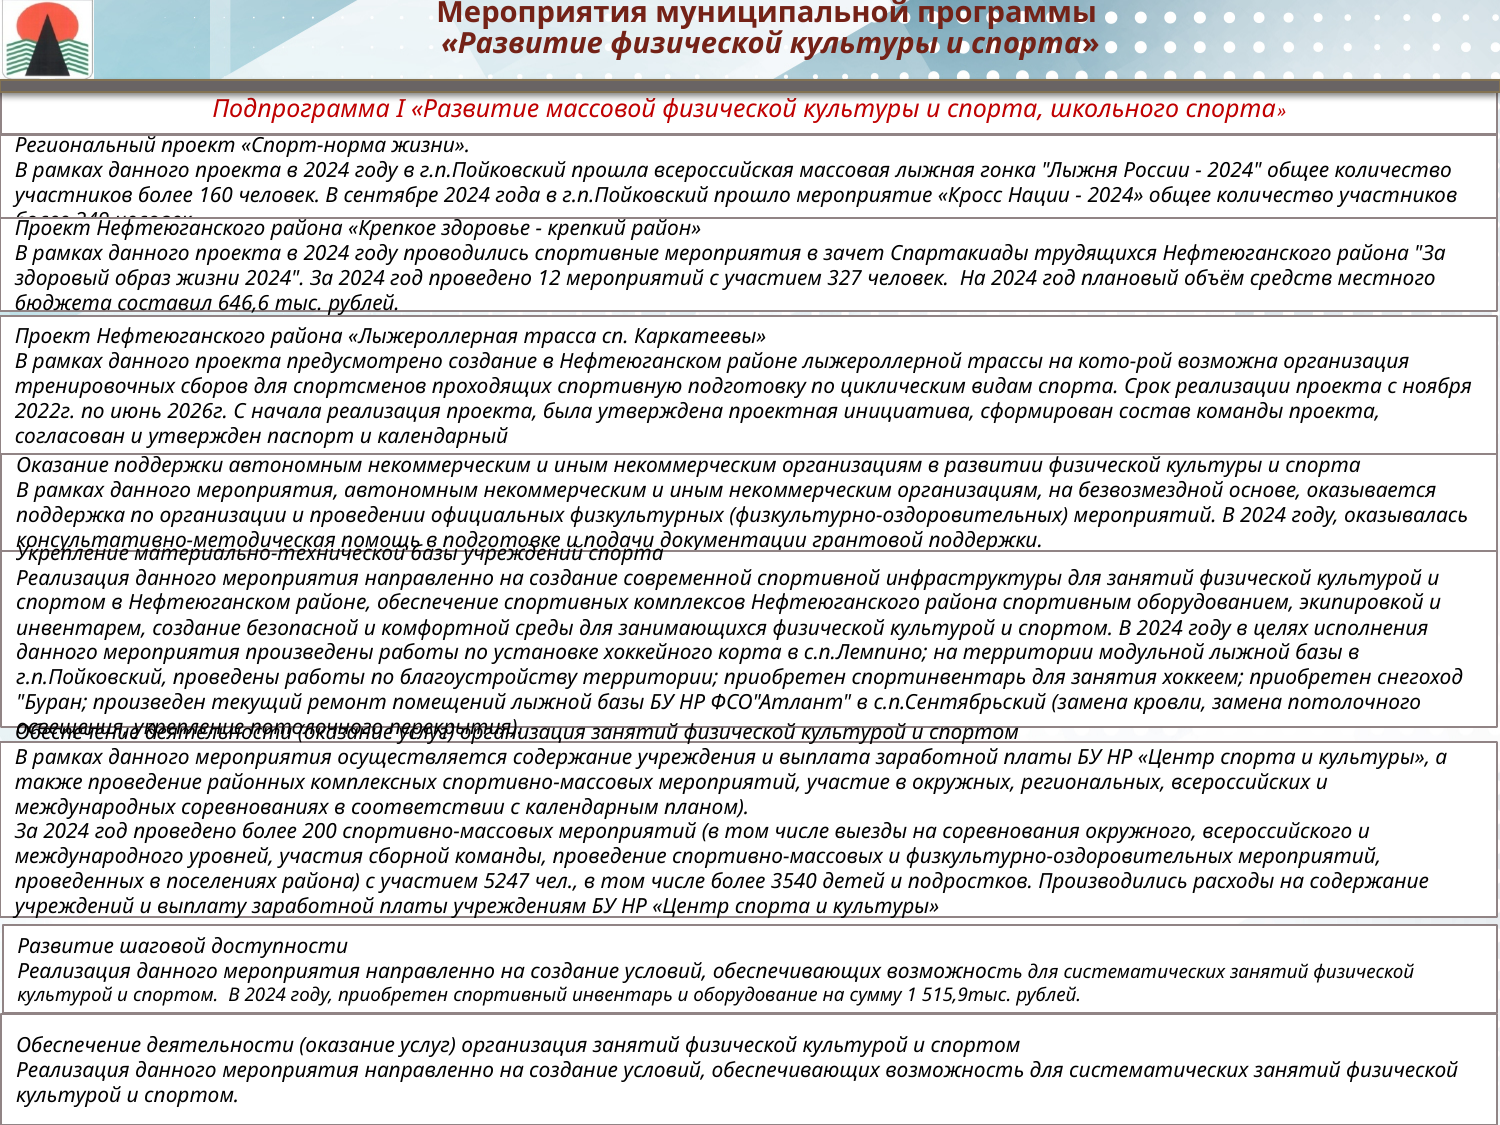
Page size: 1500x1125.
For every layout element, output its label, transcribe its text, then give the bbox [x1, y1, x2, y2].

picture [0, 93, 1500, 1125]
text_box Развитие шаговой доступности Реализация данного мероприятия направленно на создание условий, обеспечивающих возможность для систематических занятий физической культурой и спортом. В 2024 году, приобретен спортивный инвентарь и оборудование на сумму 1 515,9тыс. рублей. [2, 924, 1498, 1013]
text_box Обеспечение деятельности (оказание услуг) организация занятий физической культурой и спортом В рамках данного мероприятия осуществляется содержание учреждения и выплата заработной платы БУ НР «Центр спорта и культуры», а также проведение районных комплексных спортивно-массовых мероприятий, участие в окружных, региональных, всероссийских и международных соревнованиях в соответствии с календарным планом). За 2024 год проведено более 200 спортивно-массовых мероприятий (в том числе выезды на соревнования окружного, всероссийского и международного уровней, участия сборной команды, проведение спортивно-массовых и физкультурно-оздоровительных мероприятий, проведенных в поселениях района) с участием 5247 чел., в том числе более 3540 детей и подростков. Производились расходы на содержание учреждений и выплату заработной платы учреждениям БУ НР «Центр спорта и культуры» [0, 741, 1498, 918]
text_box [96, 79, 1500, 93]
text_box Проект Нефтеюганского района «Лыжероллерная трасса сп. Каркатеевы» В рамках данного проекта предусмотрено создание в Нефтеюганском районе лыжероллерной трассы на кото-рой возможна организация тренировочных сборов для спортсменов проходящих спортивную подготовку по циклическим видам спорта. Срок реализации проекта с ноября 2022г. по июнь 2026г. С начала реализация проекта, была утверждена проектная инициатива, сформирован состав команды проекта, согласован и утвержден паспорт и календарный [0, 315, 1498, 455]
text_box Подпрограмма I «Развитие массовой физической культуры и спорта, школьного спорта» [0, 101, 1498, 136]
text_box Мероприятия муниципальной программы «Развитие физической культуры и спорта» [106, 0, 1435, 68]
text_box Региональный проект «Спорт-норма жизни». В рамках данного проекта в 2024 году в г.п.Пойковский прошла всероссийская массовая лыжная гонка "Лыжня России - 2024" общее количество участников более 160 человек. В сентябре 2024 года в г.п.Пойковский прошло мероприятие «Кросс Нации - 2024» общее количество участников более 249 человек [0, 136, 1498, 217]
text_box Обеспечение деятельности (оказание услуг) организация занятий физической культурой и спортом Реализация данного мероприятия направленно на создание условий, обеспечивающих возможность для систематических занятий физической культурой и спортом. [0, 1013, 1498, 1125]
picture [0, 0, 1500, 87]
text_box Укрепление материально-технической базы учреждений спорта Реализация данного мероприятия направленно на создание современной спортивной инфраструктуры для занятий физической культурой и спортом в Нефтеюганском районе, обеспечение спортивных комплексов Нефтеюганского района спортивным оборудованием, экипировкой и инвентарем, создание безопасной и комфортной среды для занимающихся физической культурой и спортом. В 2024 году в целях исполнения данного мероприятия произведены работы по установке хоккейного корта в с.п.Лемпино; на территории модульной лыжной базы в г.п.Пойковский, проведены работы по благоустройству территории; приобретен спортинвентарь для занятия хоккеем; приобретен снегоход "Буран; произведен текущий ремонт помещений лыжной базы БУ НР ФСО"Атлант" в с.п.Сентябрьский (замена кровли, замена потолочного освещения, укрепление потолочного перекрытия). [0, 550, 1498, 728]
text_box Проект Нефтеюганского района «Крепкое здоровье - крепкий район» В рамках данного проекта в 2024 году проводились спортивные мероприятия в зачет Спартакиады трудящихся Нефтеюганского района "За здоровый образ жизни 2024". За 2024 год проведено 12 мероприятий с участием 327 человек. На 2024 год плановый объём средств местного бюджета составил 646,6 тыс. рублей. [0, 217, 1498, 312]
text_box Оказание поддержки автономным некоммерческим и иным некоммерческим организациям в развитии физической культуры и спорта В рамках данного мероприятия, автономным некоммерческим и иным некоммерческим организациям, на безвозмездной основе, оказывается поддержка по организации и проведении официальных физкультурных (физкультурно-оздоровительных) мероприятий. В 2024 году, оказывалась консультативно-методическая помощь в подготовке и подачи документации грантовой поддержки. [0, 455, 1498, 550]
